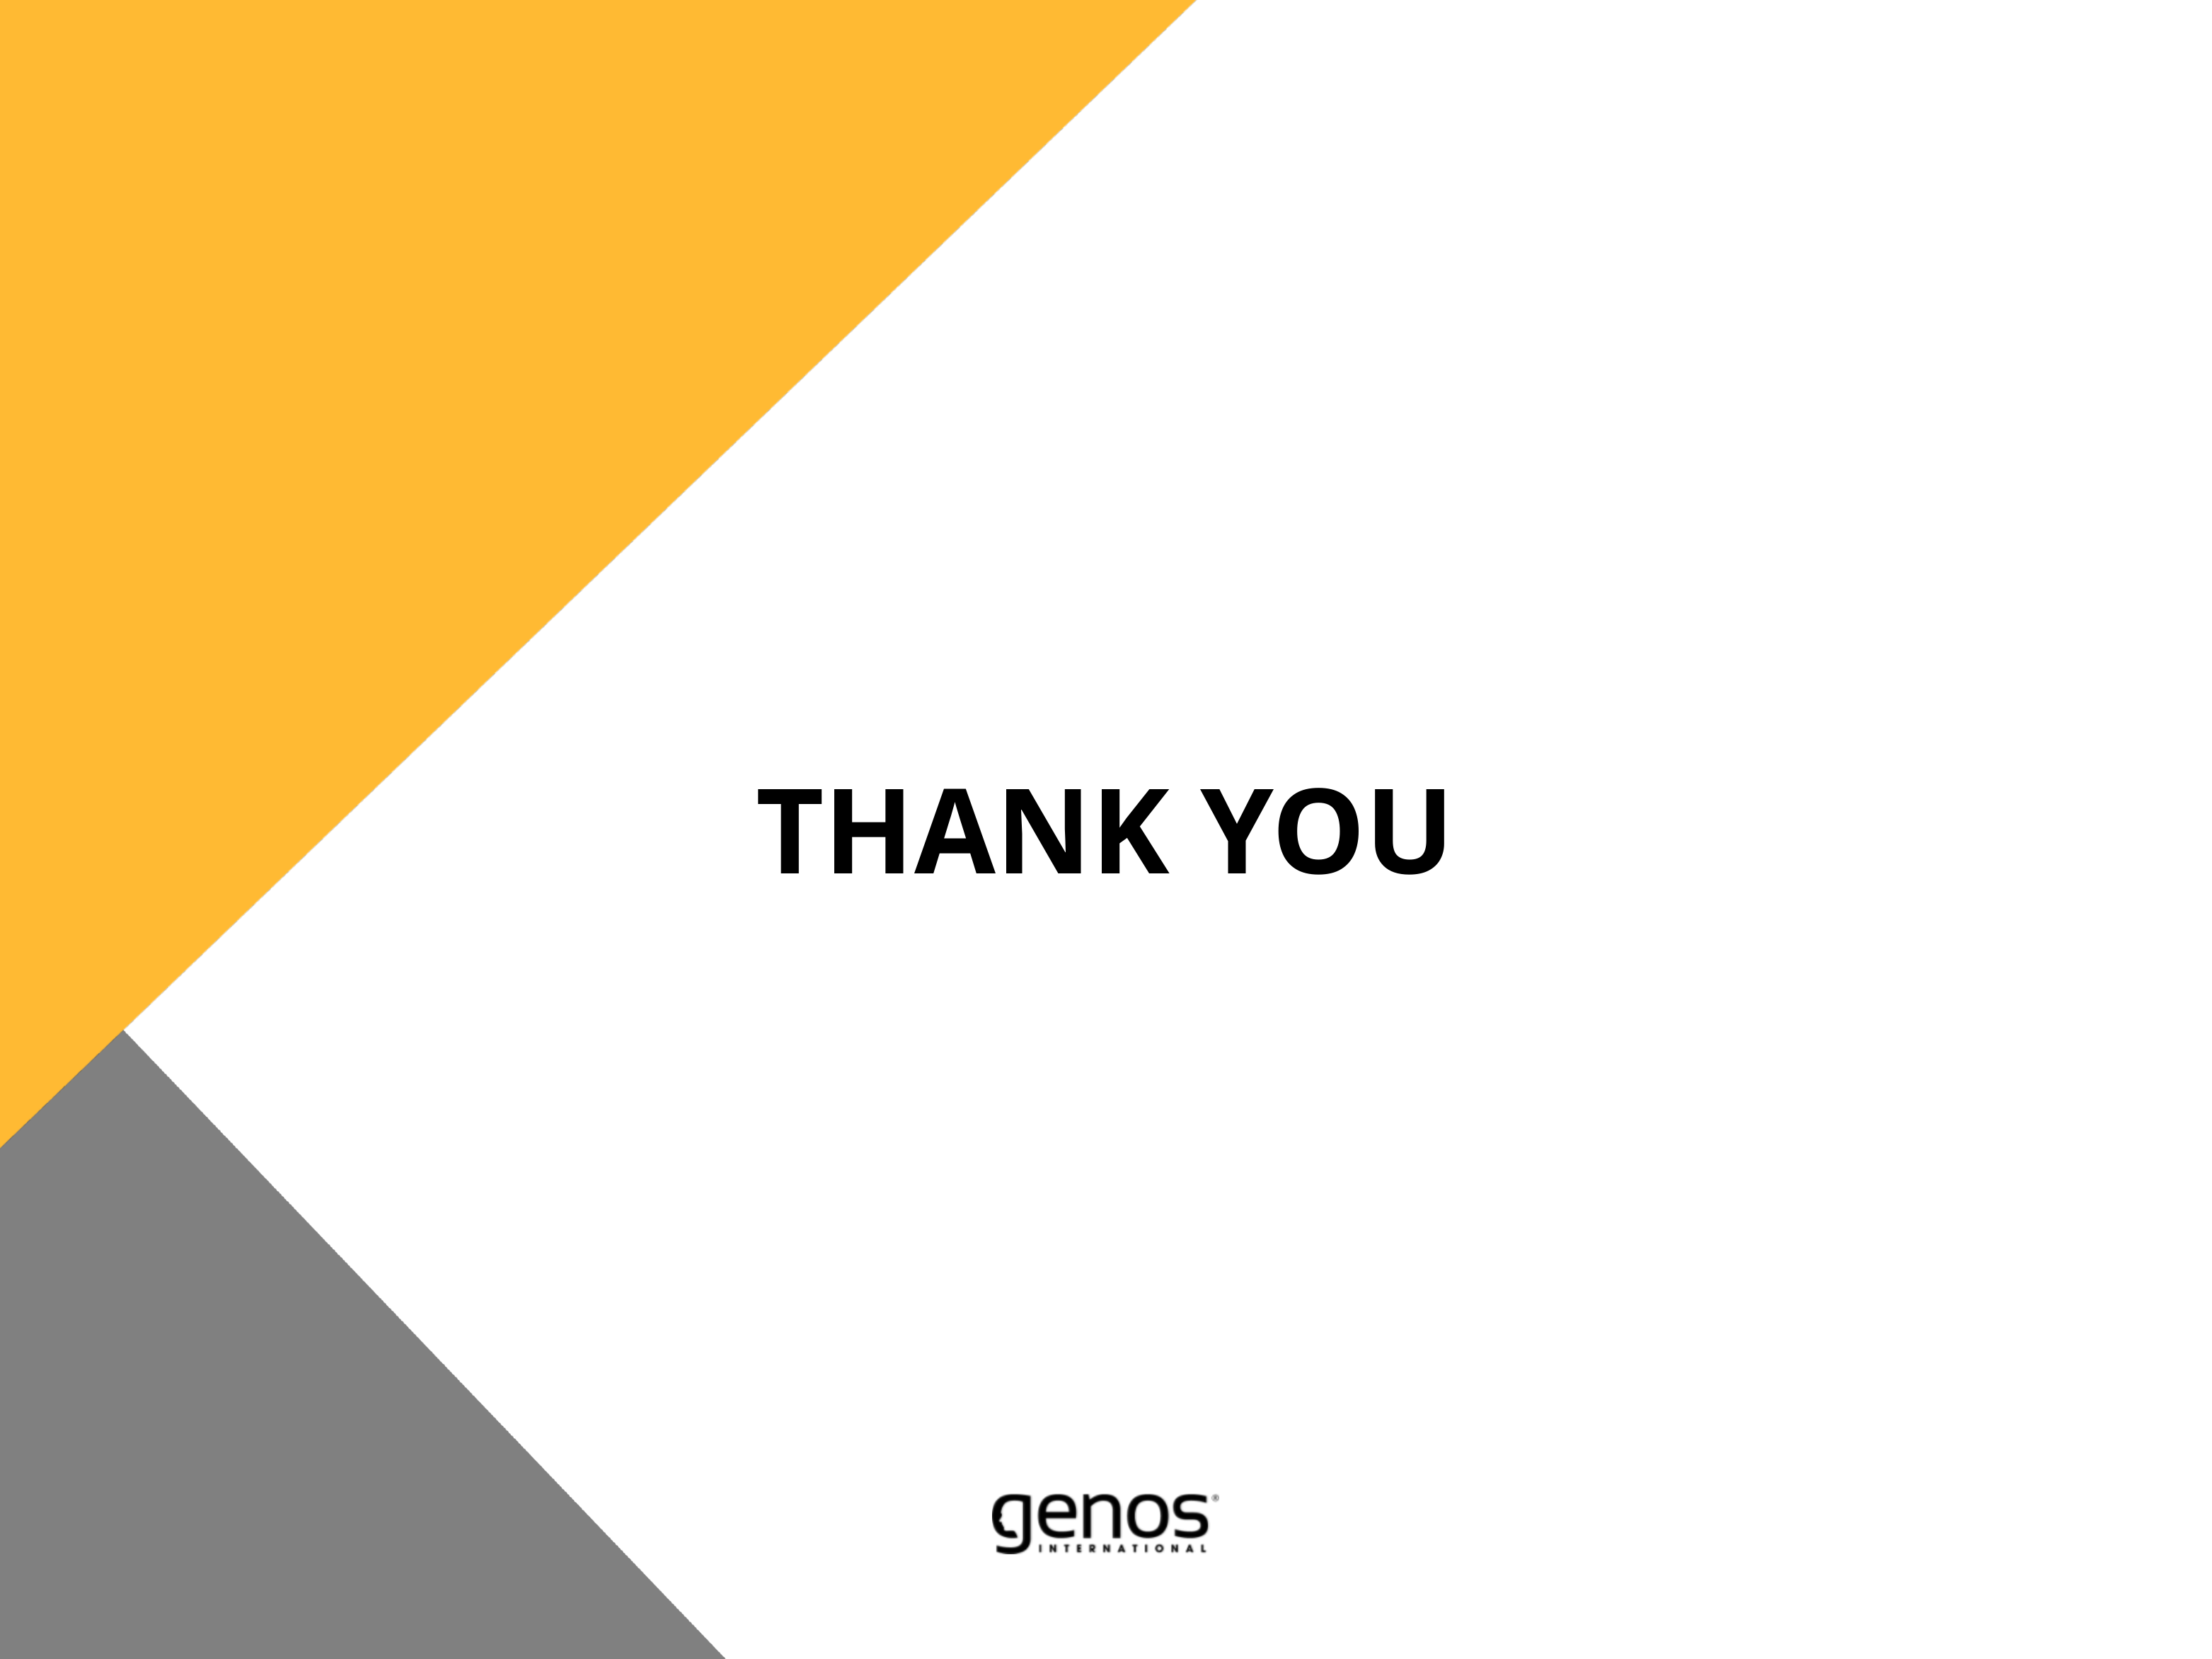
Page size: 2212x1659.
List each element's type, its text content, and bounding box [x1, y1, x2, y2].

picture [0, 0, 1231, 1659]
text_box THANK YOU [1223, 771, 1833, 898]
